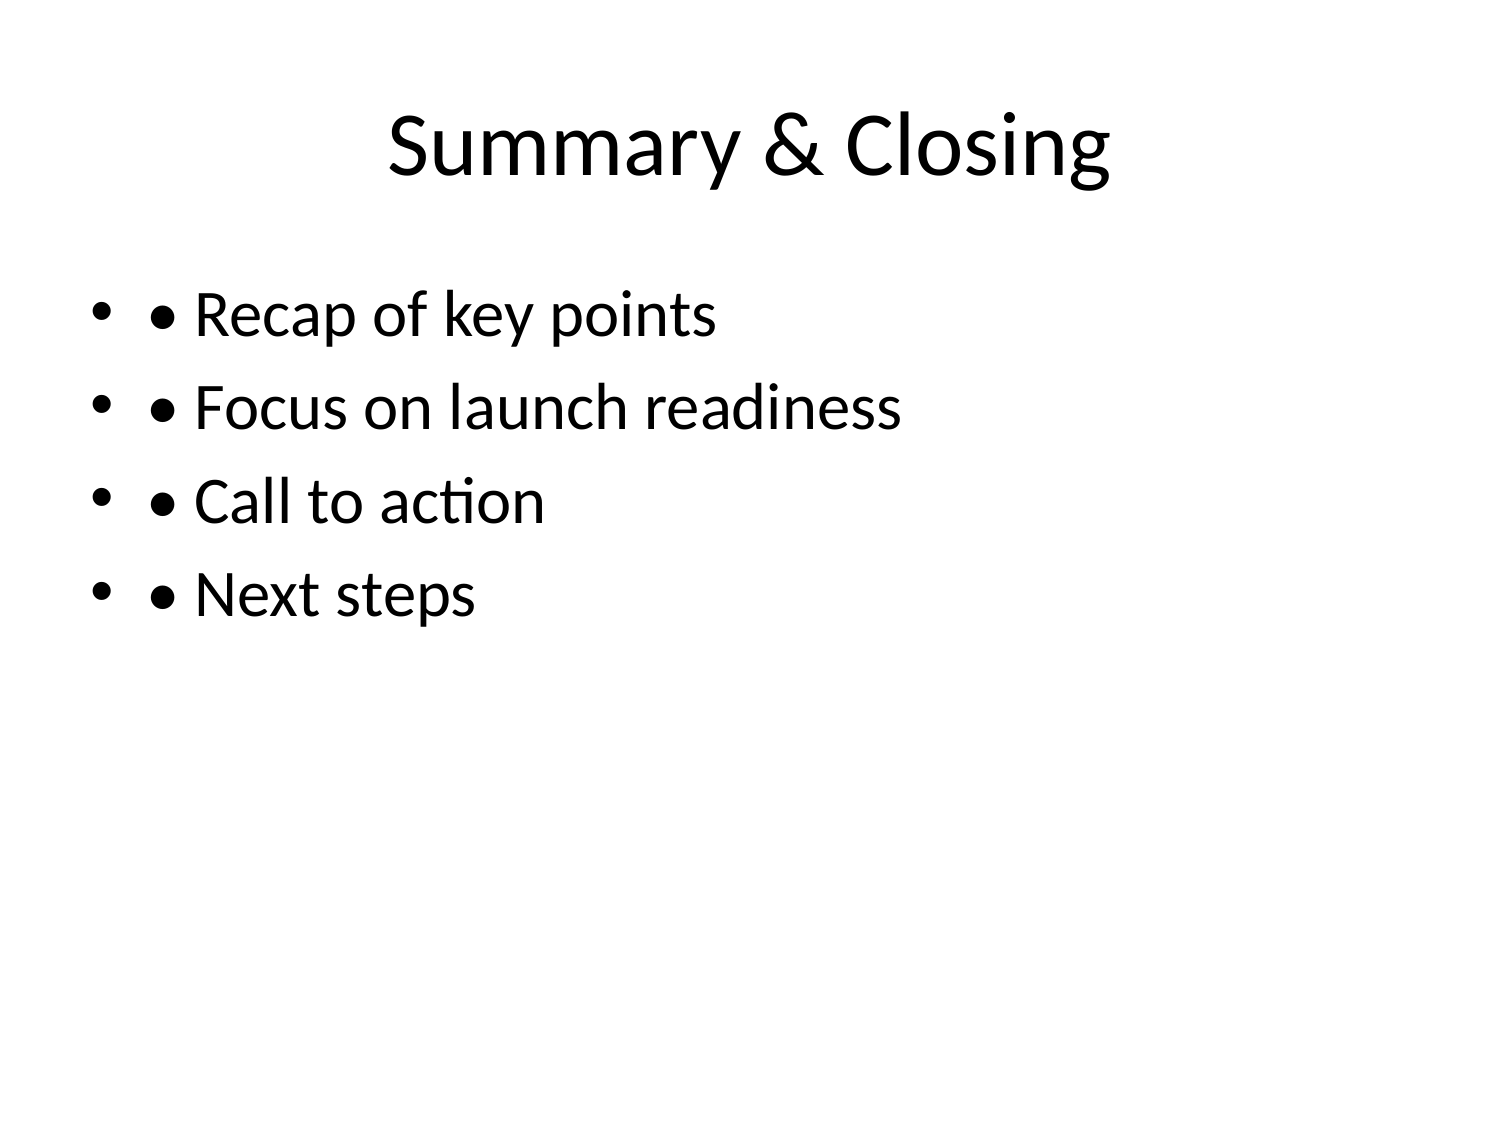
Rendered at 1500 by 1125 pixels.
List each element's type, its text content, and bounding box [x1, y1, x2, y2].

title Summary & Closing [75, 45, 1425, 233]
list • Recap of key points • Focus on launch readiness • Call to action • Next steps [75, 262, 1425, 1005]
